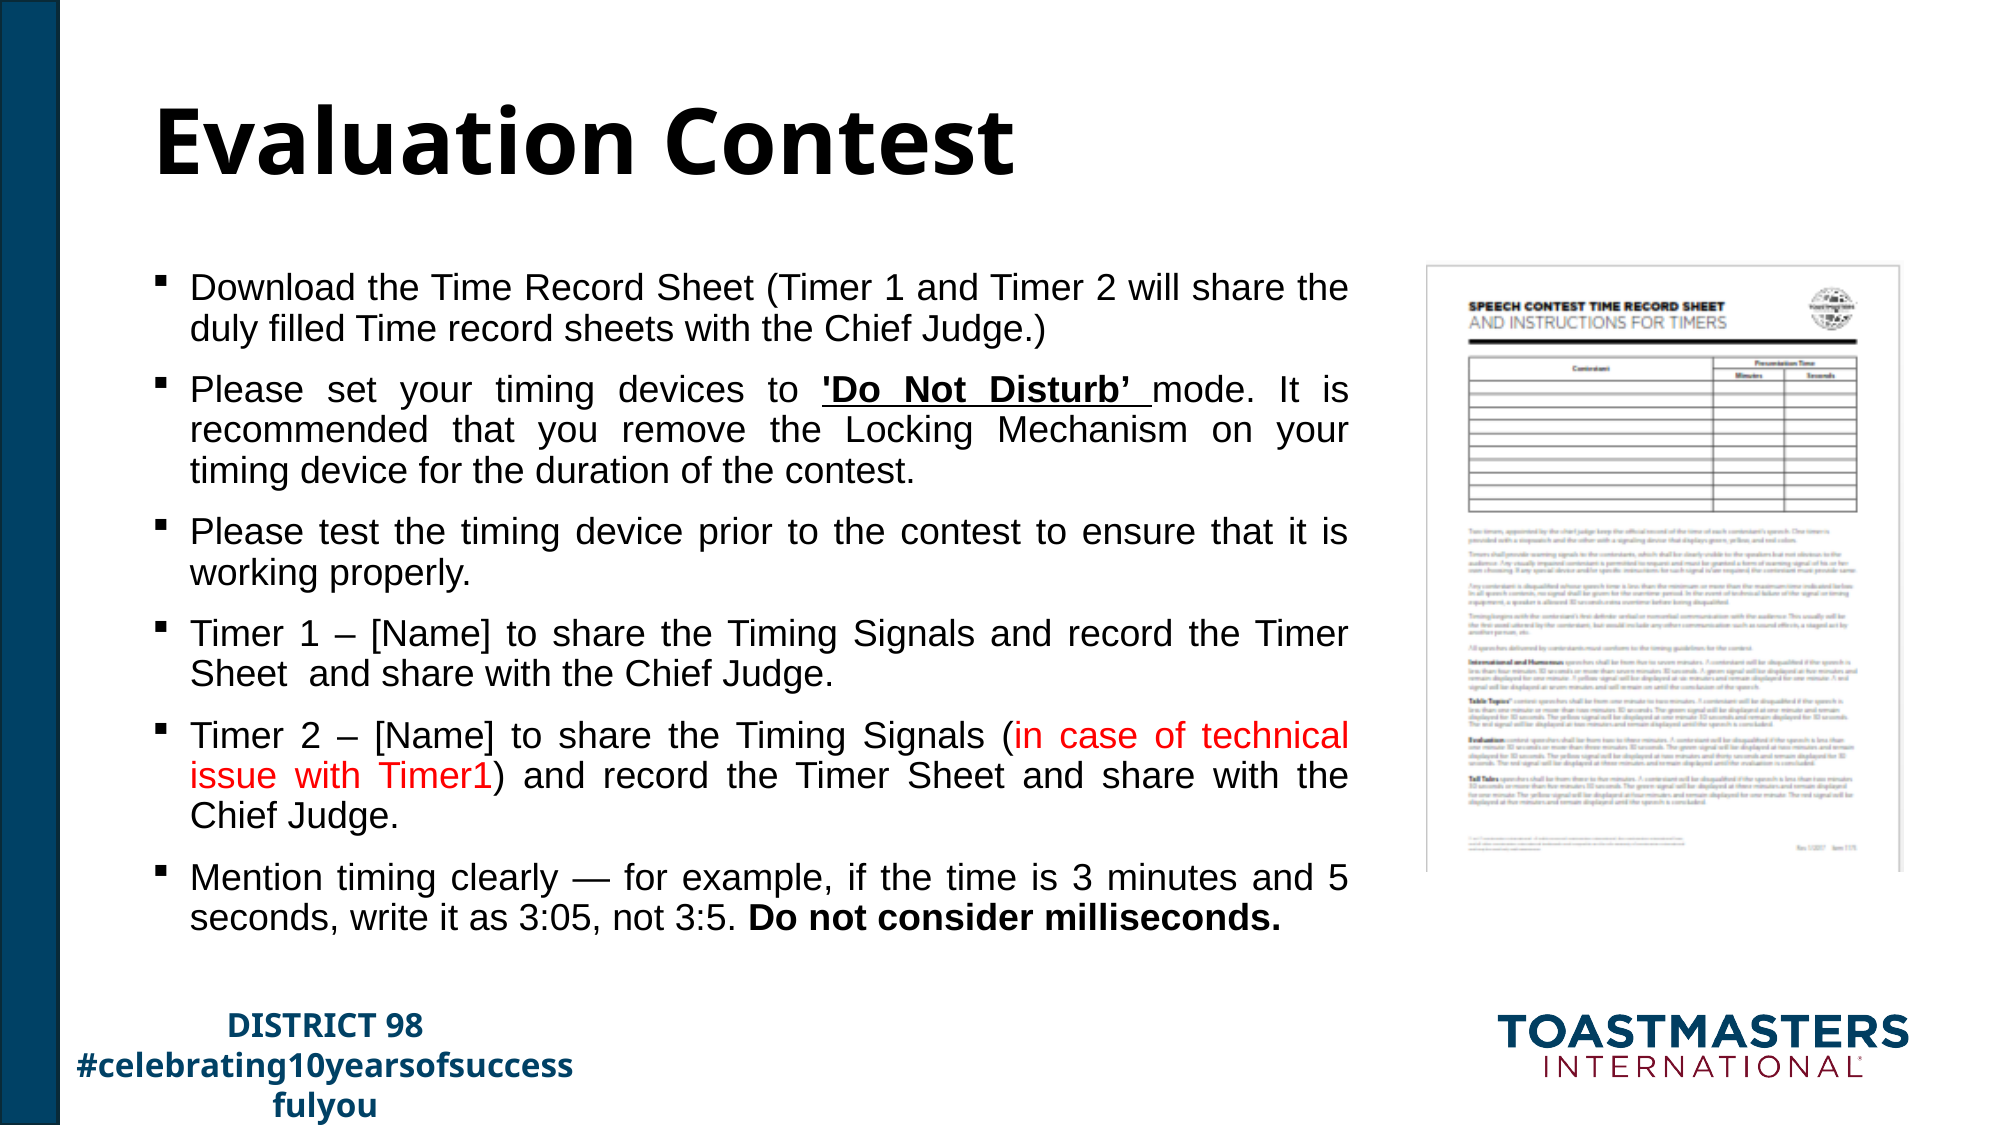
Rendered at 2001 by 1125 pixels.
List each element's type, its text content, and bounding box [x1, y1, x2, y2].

text_box [0, 0, 60, 1125]
picture [1383, 260, 2000, 1125]
text_box DISTRICT 98 #celebrating10yearsofsuccessfulyou [57, 996, 593, 1125]
list Download the Time Record Sheet (Timer 1 and Timer 2 will share the duly filled Time record sheets with the Chief Judge.) Please set your timing devices to 'Do Not Disturb’ mode. It is recommended that you remove the Locking Mechanism on your timing device for the duration of the contest. Please test the timing device prior to the contest to ensure that it is working properly. Timer 1 – [Name] to share the Timing Signals and record the Timer Sheet and share with the Chief Judge. Timer 2 – [Name] to share the Timing Signals (in case of technical issue with Timer1) and record the Timer Sheet and share with the Chief Judge. Mention timing clearly — for example, if the time is 3 minutes and 5 seconds, write it as 3:05, not 3:5. Do not consider milliseconds. [137, 260, 1365, 950]
title Evaluation Contest [137, 59, 1944, 229]
